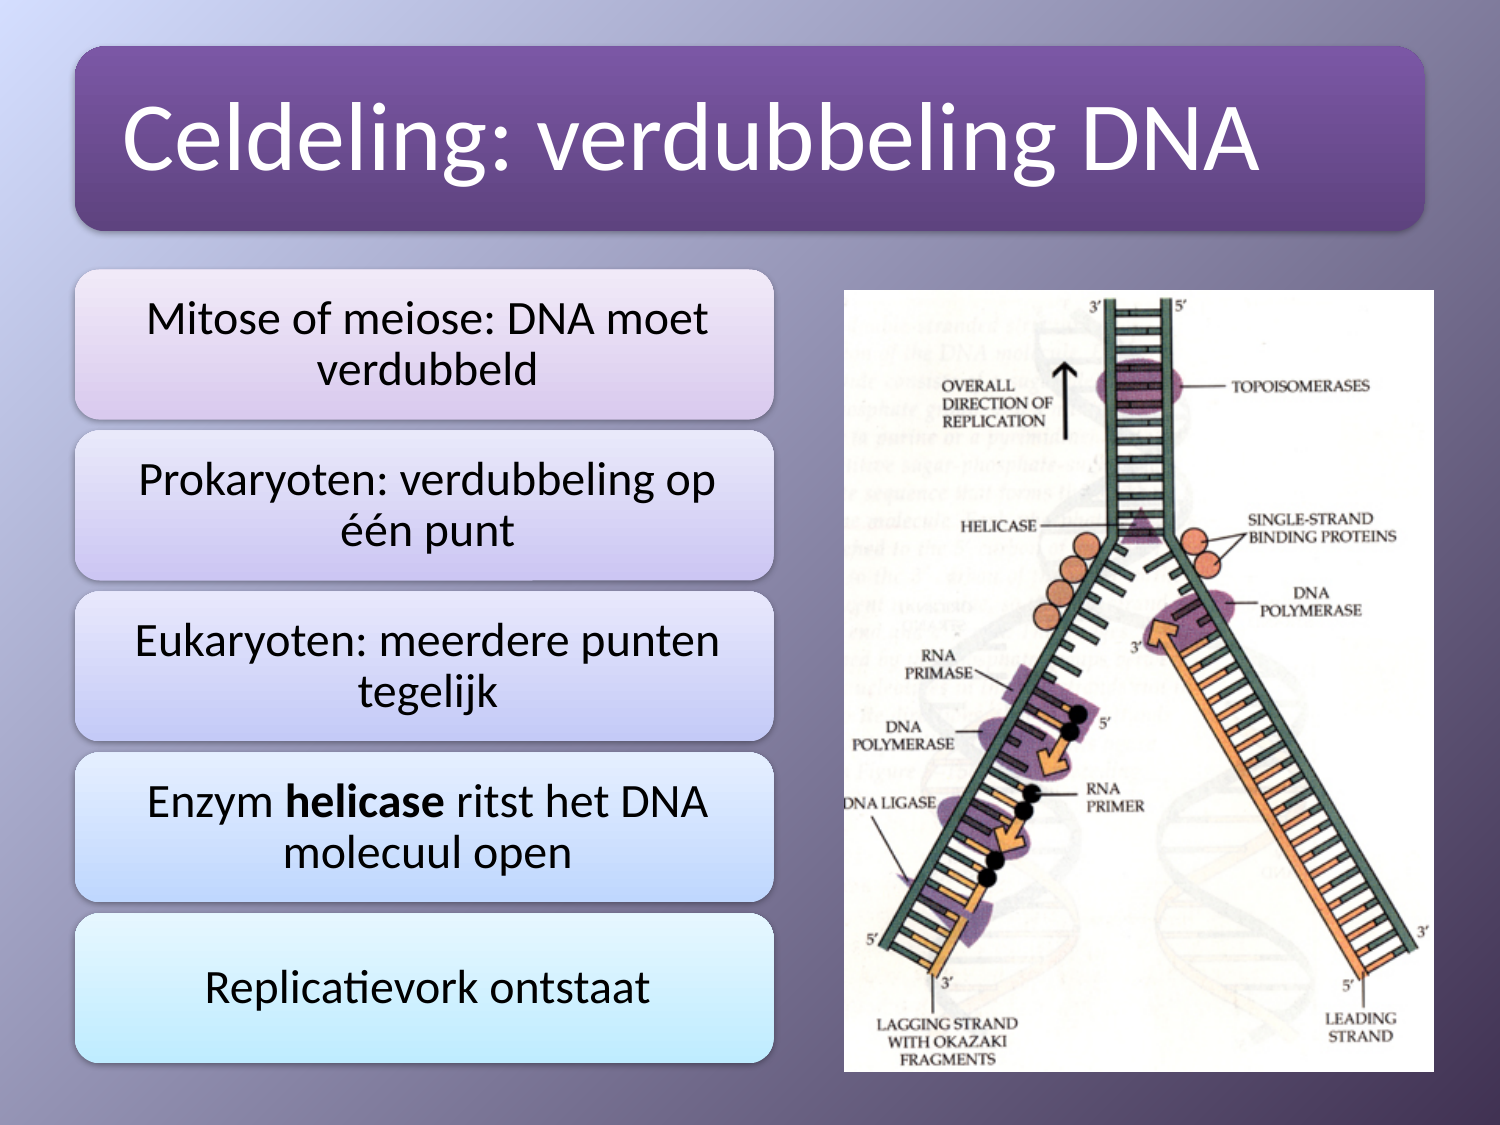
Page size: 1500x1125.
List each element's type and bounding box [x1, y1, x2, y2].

list [74, 262, 774, 1071]
picture [844, 290, 1434, 1073]
text_box [74, 44, 1426, 233]
